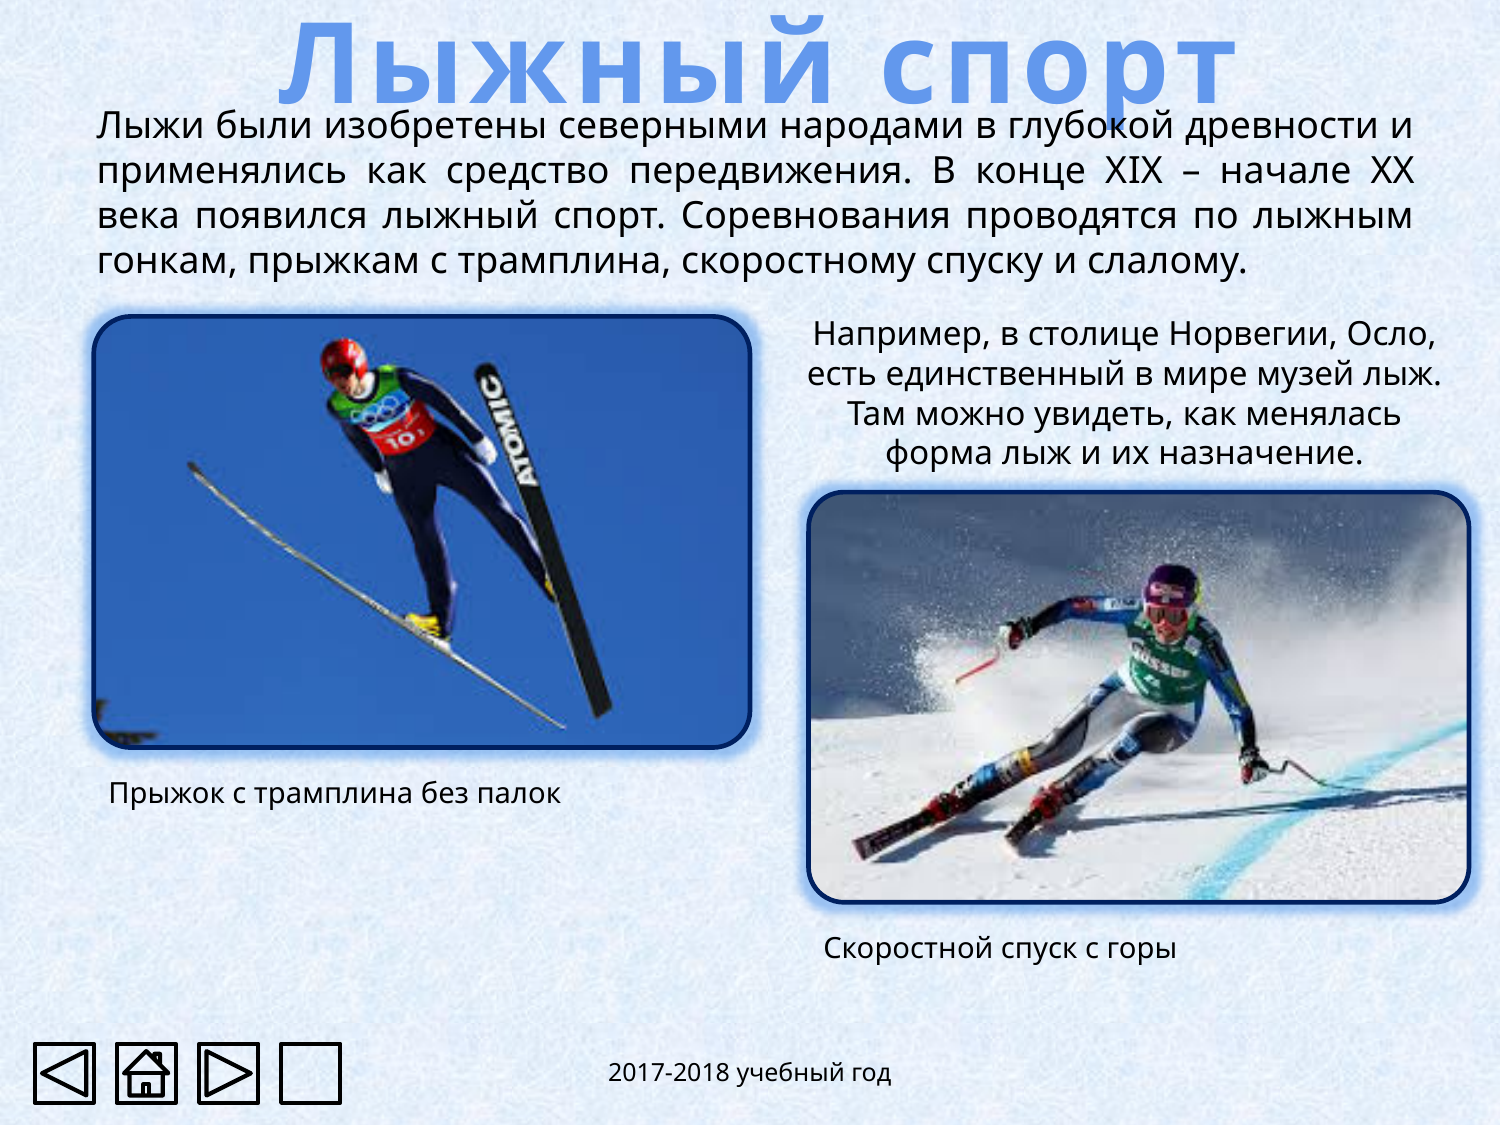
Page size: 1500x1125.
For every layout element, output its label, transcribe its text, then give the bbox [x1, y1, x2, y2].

text_box Прыжок с трамплина без палок [93, 766, 621, 817]
text_box Лыжи были изобретены северными народами в глубокой древности и применялись как средство передвижения. В конце ХIХ – начале ХХ века появился лыжный спорт. Соревнования проводятся по лыжным гонкам, прыжкам с трамплина, скоростному спуску и слалому. [81, 93, 1430, 289]
footer 2017-2018 учебный год [550, 1041, 950, 1102]
text_box Например, в столице Норвегии, Осло, есть единственный в мире музей лыж. Там можно увидеть, как менялась форма лыж и их назначение. [785, 304, 1465, 479]
text_box Скоростной спуск с горы [808, 922, 1453, 972]
title Лыжный спорт [75, 11, 1442, 106]
picture [808, 491, 1470, 903]
picture [93, 316, 751, 748]
